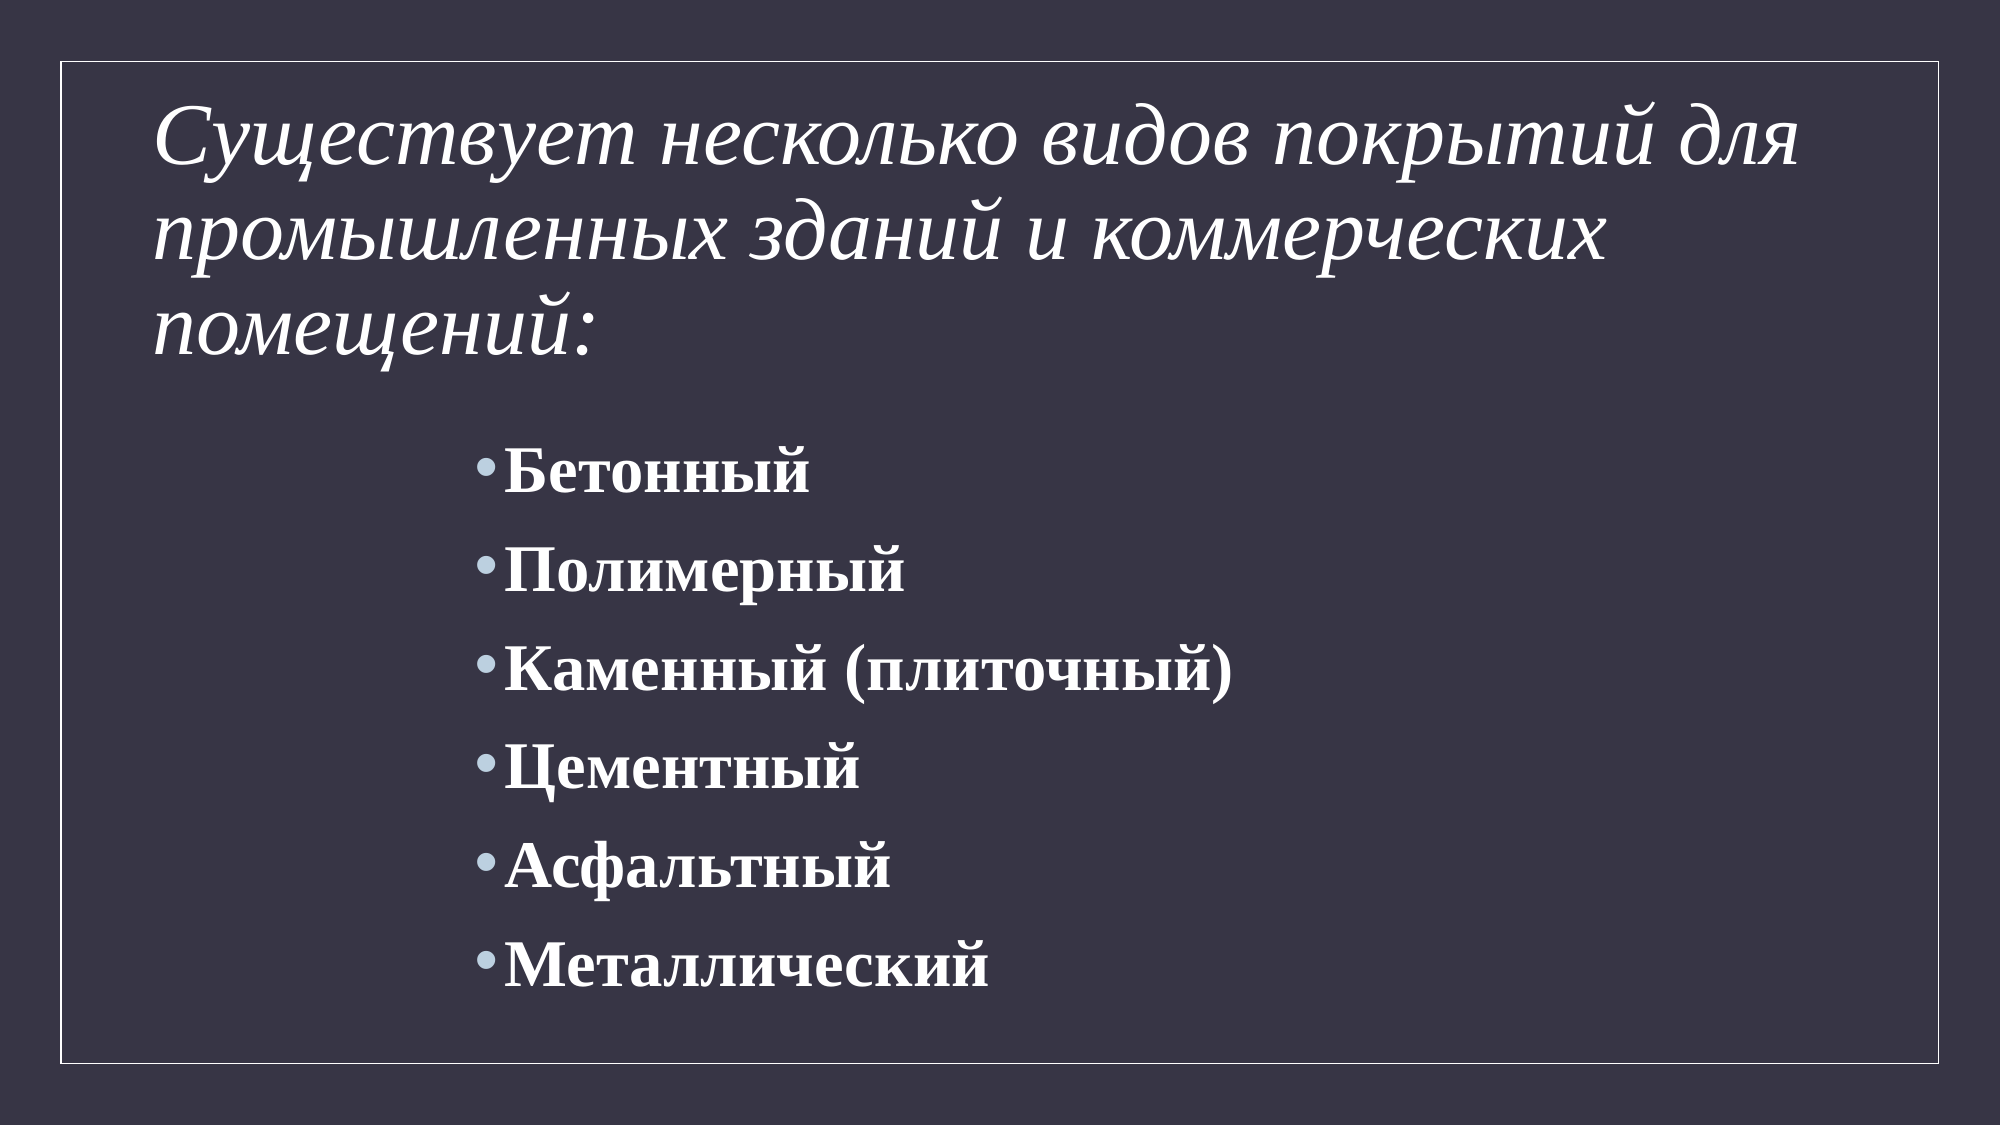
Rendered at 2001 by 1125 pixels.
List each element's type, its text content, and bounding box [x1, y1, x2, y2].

title Существует несколько видов покрытий для промышленных зданий и коммерческих помещений: [137, 79, 1863, 383]
list Бетонный Полимерный Каменный (плиточный) Цементный Асфальтный Металлический [459, 418, 1863, 939]
